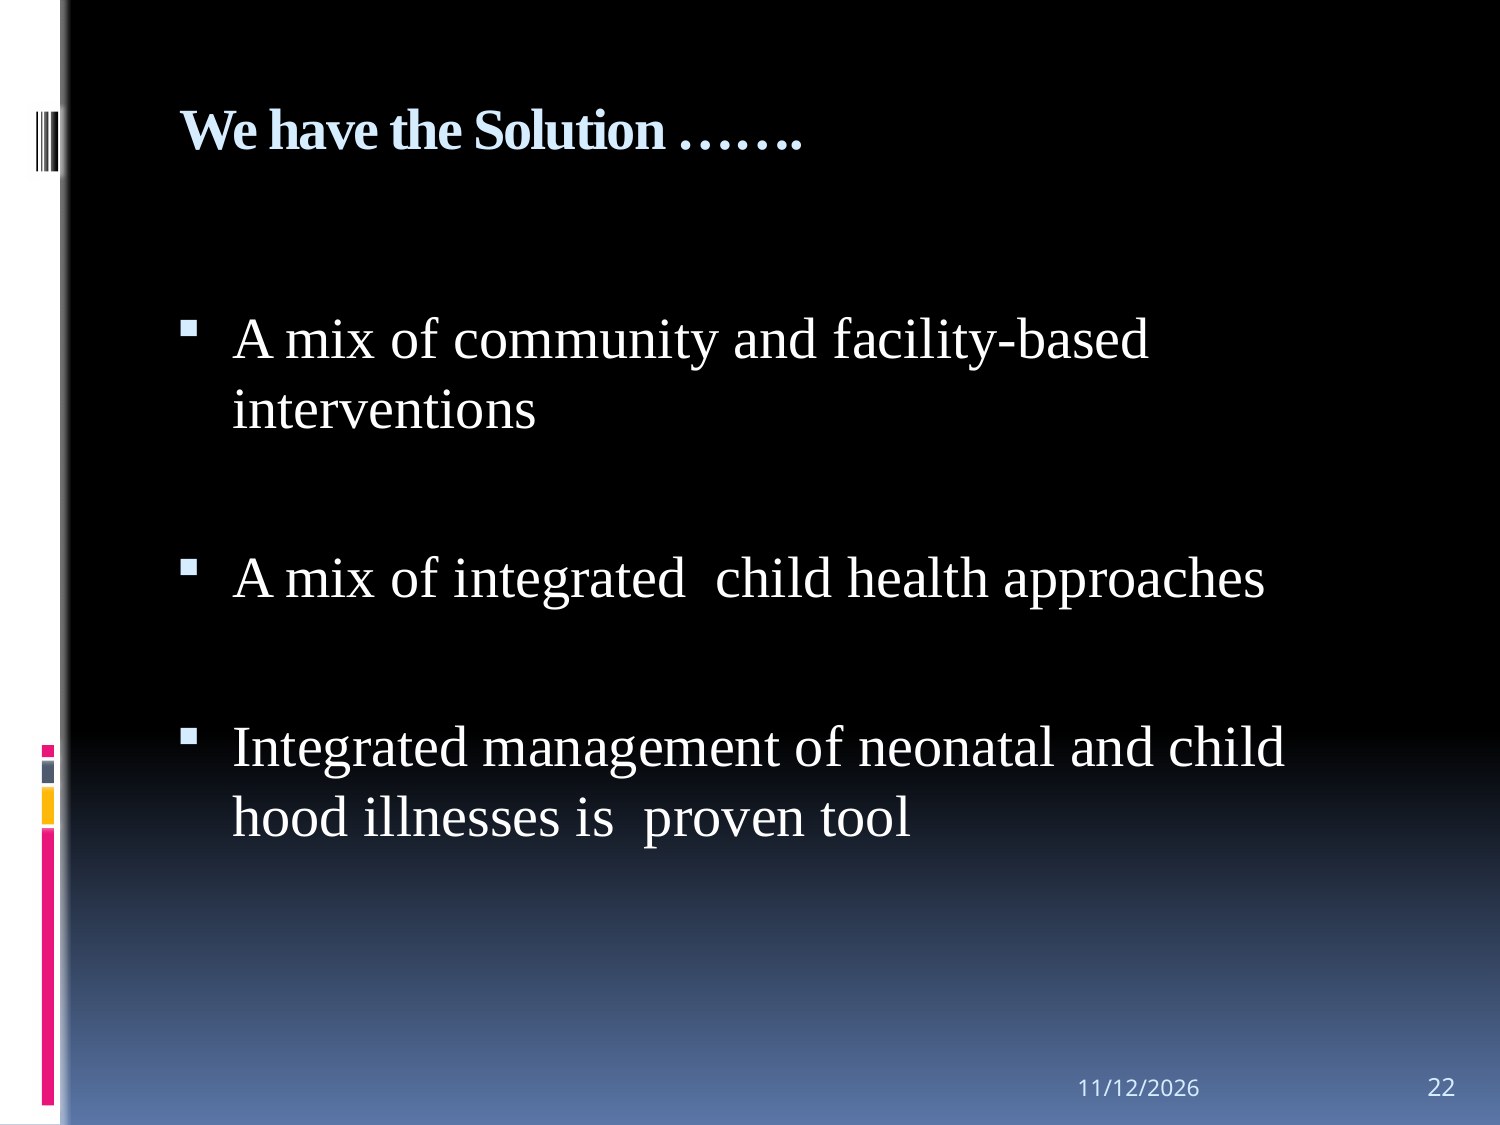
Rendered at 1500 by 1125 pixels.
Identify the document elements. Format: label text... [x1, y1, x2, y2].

list A mix of community and facility-based interventions A mix of integrated child health approaches Integrated management of neonatal and child hood illnesses is proven tool [150, 292, 1425, 1043]
title We have the Solution ……. [150, 83, 1425, 234]
slide_number 22 [1412, 1052, 1488, 1113]
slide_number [1062, 1052, 1412, 1113]
